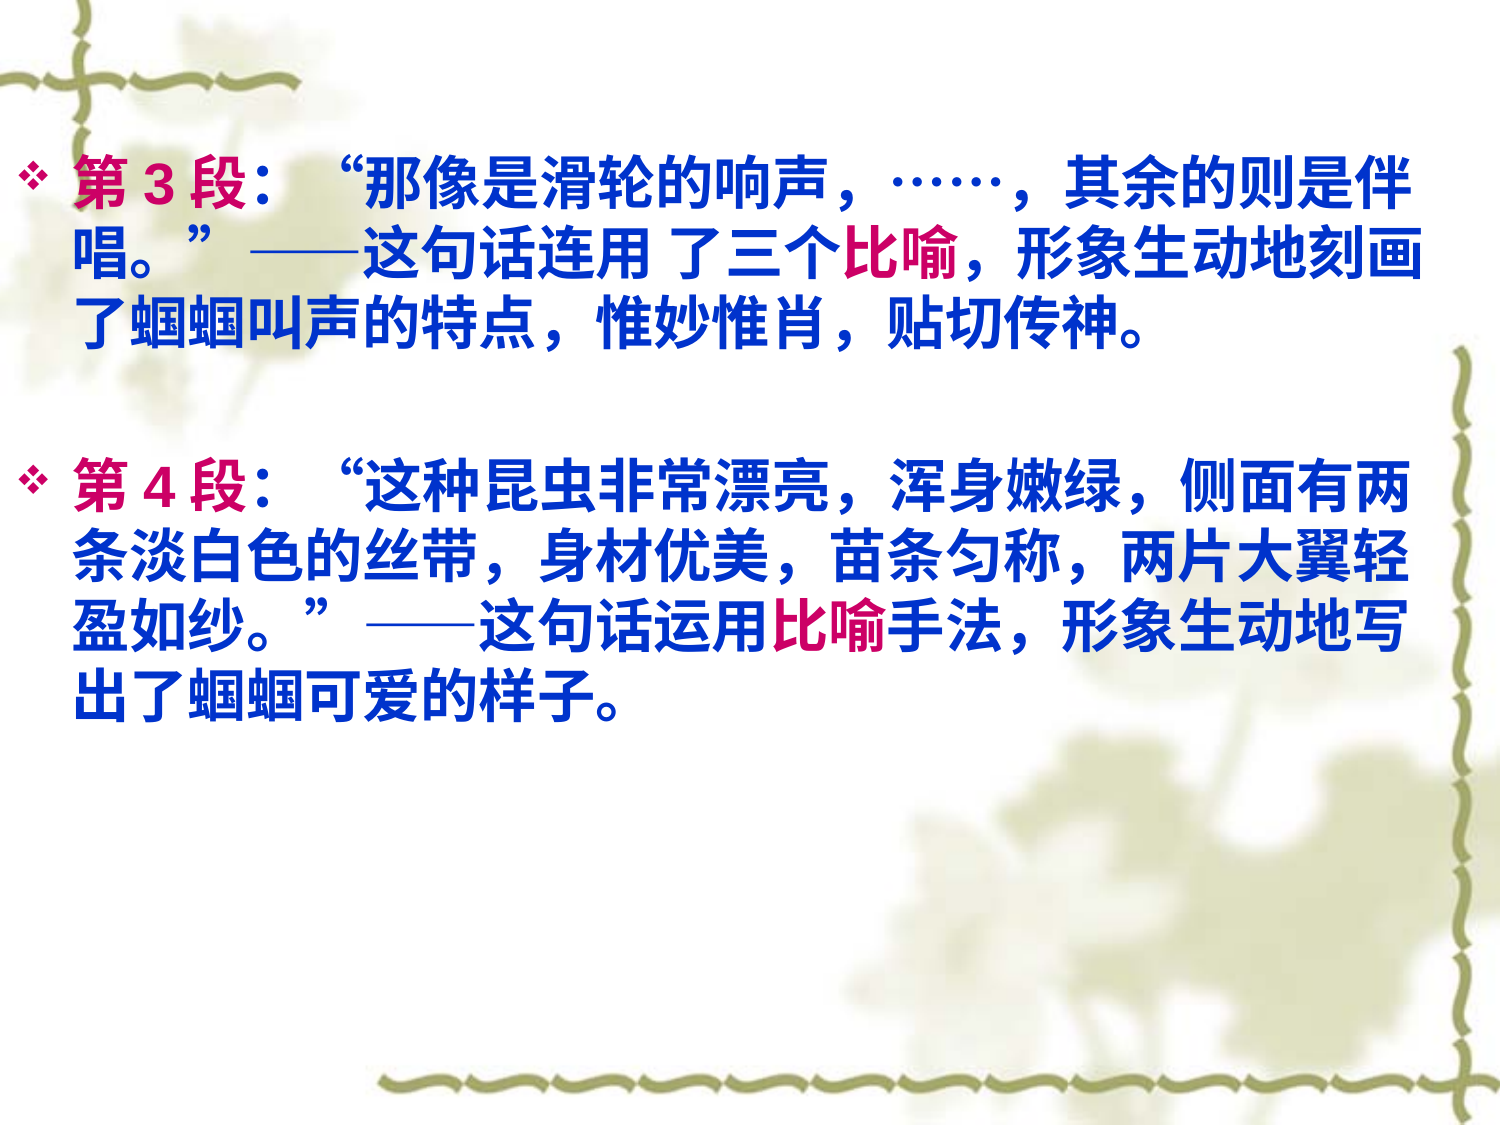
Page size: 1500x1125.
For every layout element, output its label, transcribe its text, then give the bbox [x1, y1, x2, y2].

list 第3段：“那像是滑轮的响声，……，其余的则是伴唱。”——这句话连用 了三个比喻，形象生动地刻画了蝈蝈叫声的特点，惟妙惟肖，贴切传神。 第4段：“这种昆虫非常漂亮，浑身嫩绿，侧面有两条淡白色的丝带，身材优美，苗条匀称，两片大翼轻盈如纱。”——这句话运用比喻手法，形象生动地写出了蝈蝈可爱的样子。 [0, 138, 1460, 1125]
picture [0, 0, 1500, 1125]
